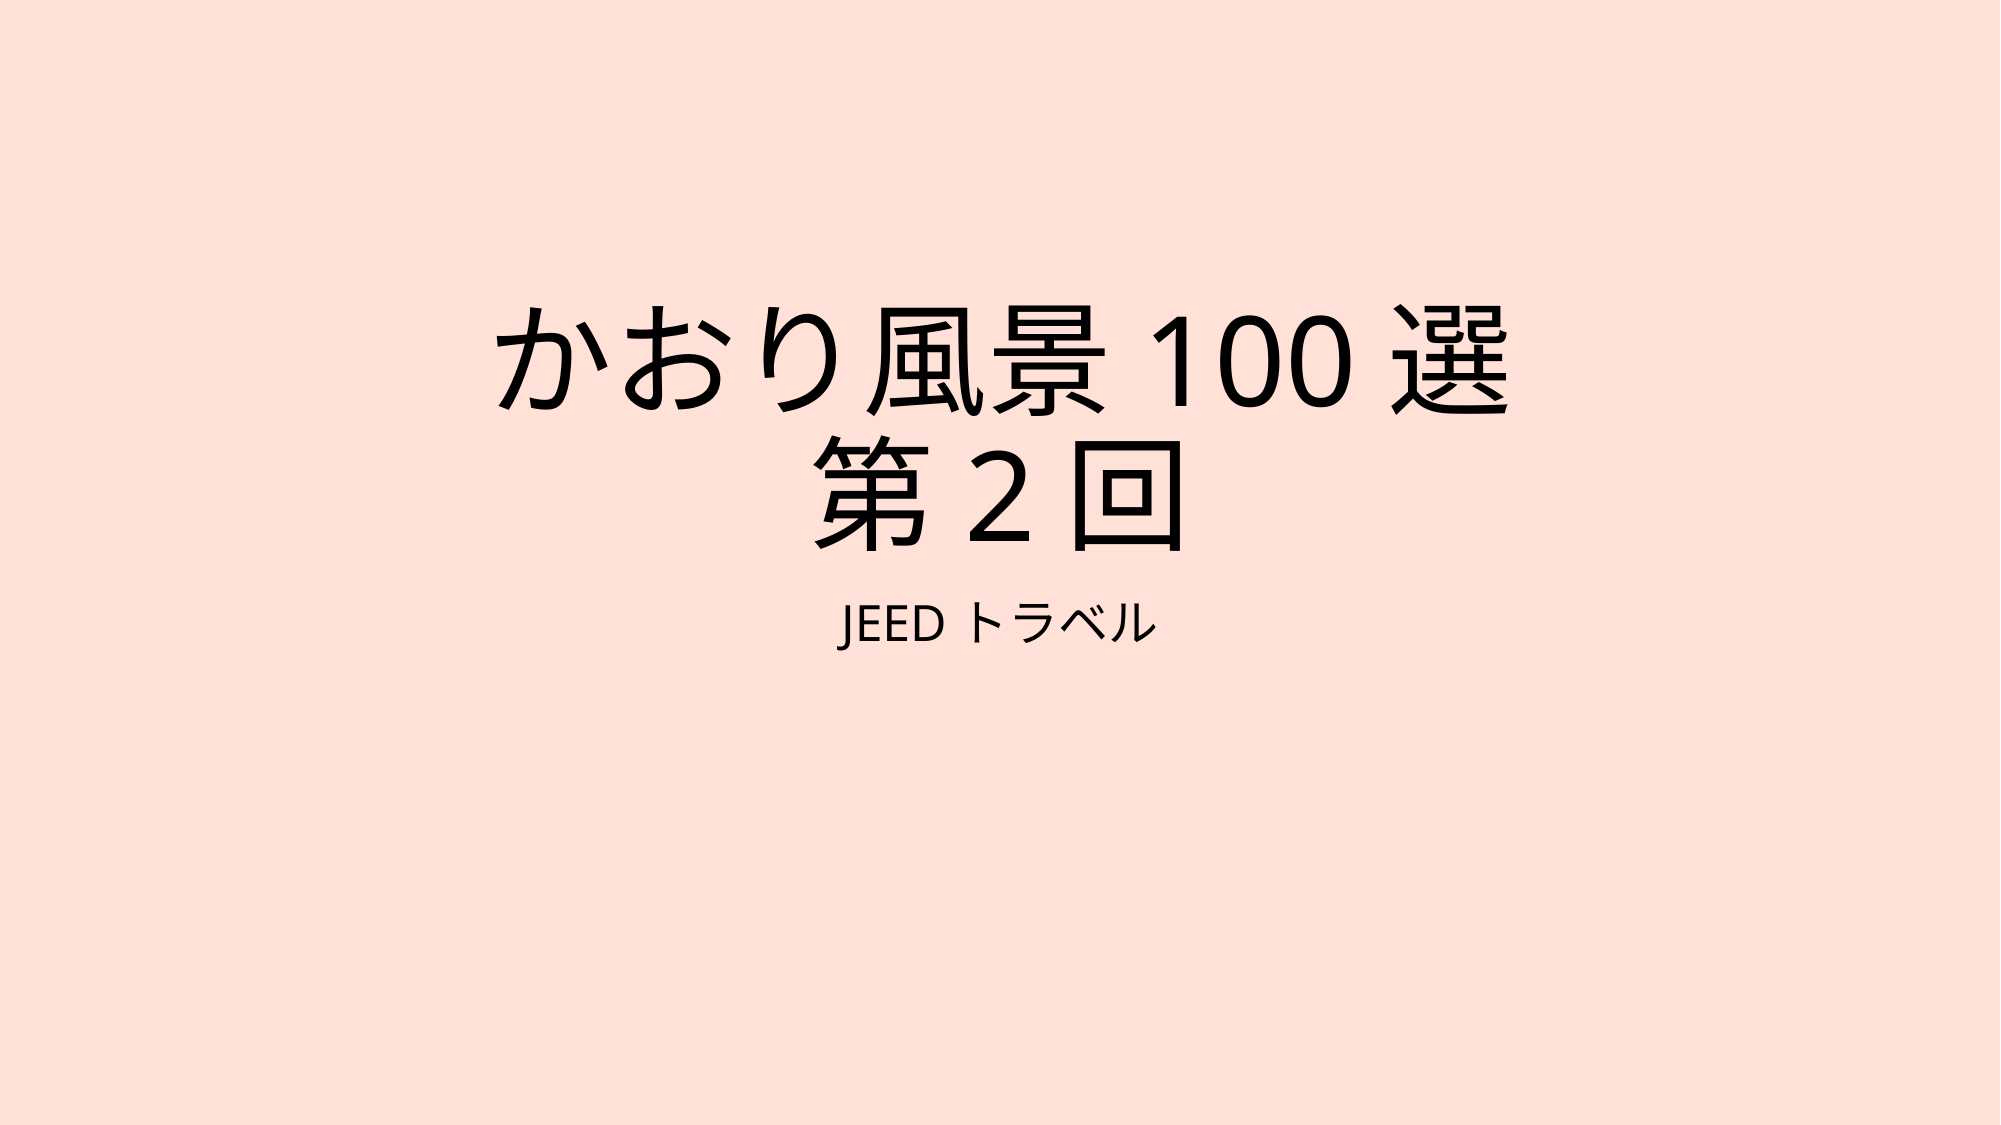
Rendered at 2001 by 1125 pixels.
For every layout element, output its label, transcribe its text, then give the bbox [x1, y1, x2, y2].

subtitle JEEDトラベル [249, 590, 1750, 863]
title かおり風景100選 第2回 [249, 184, 1750, 576]
